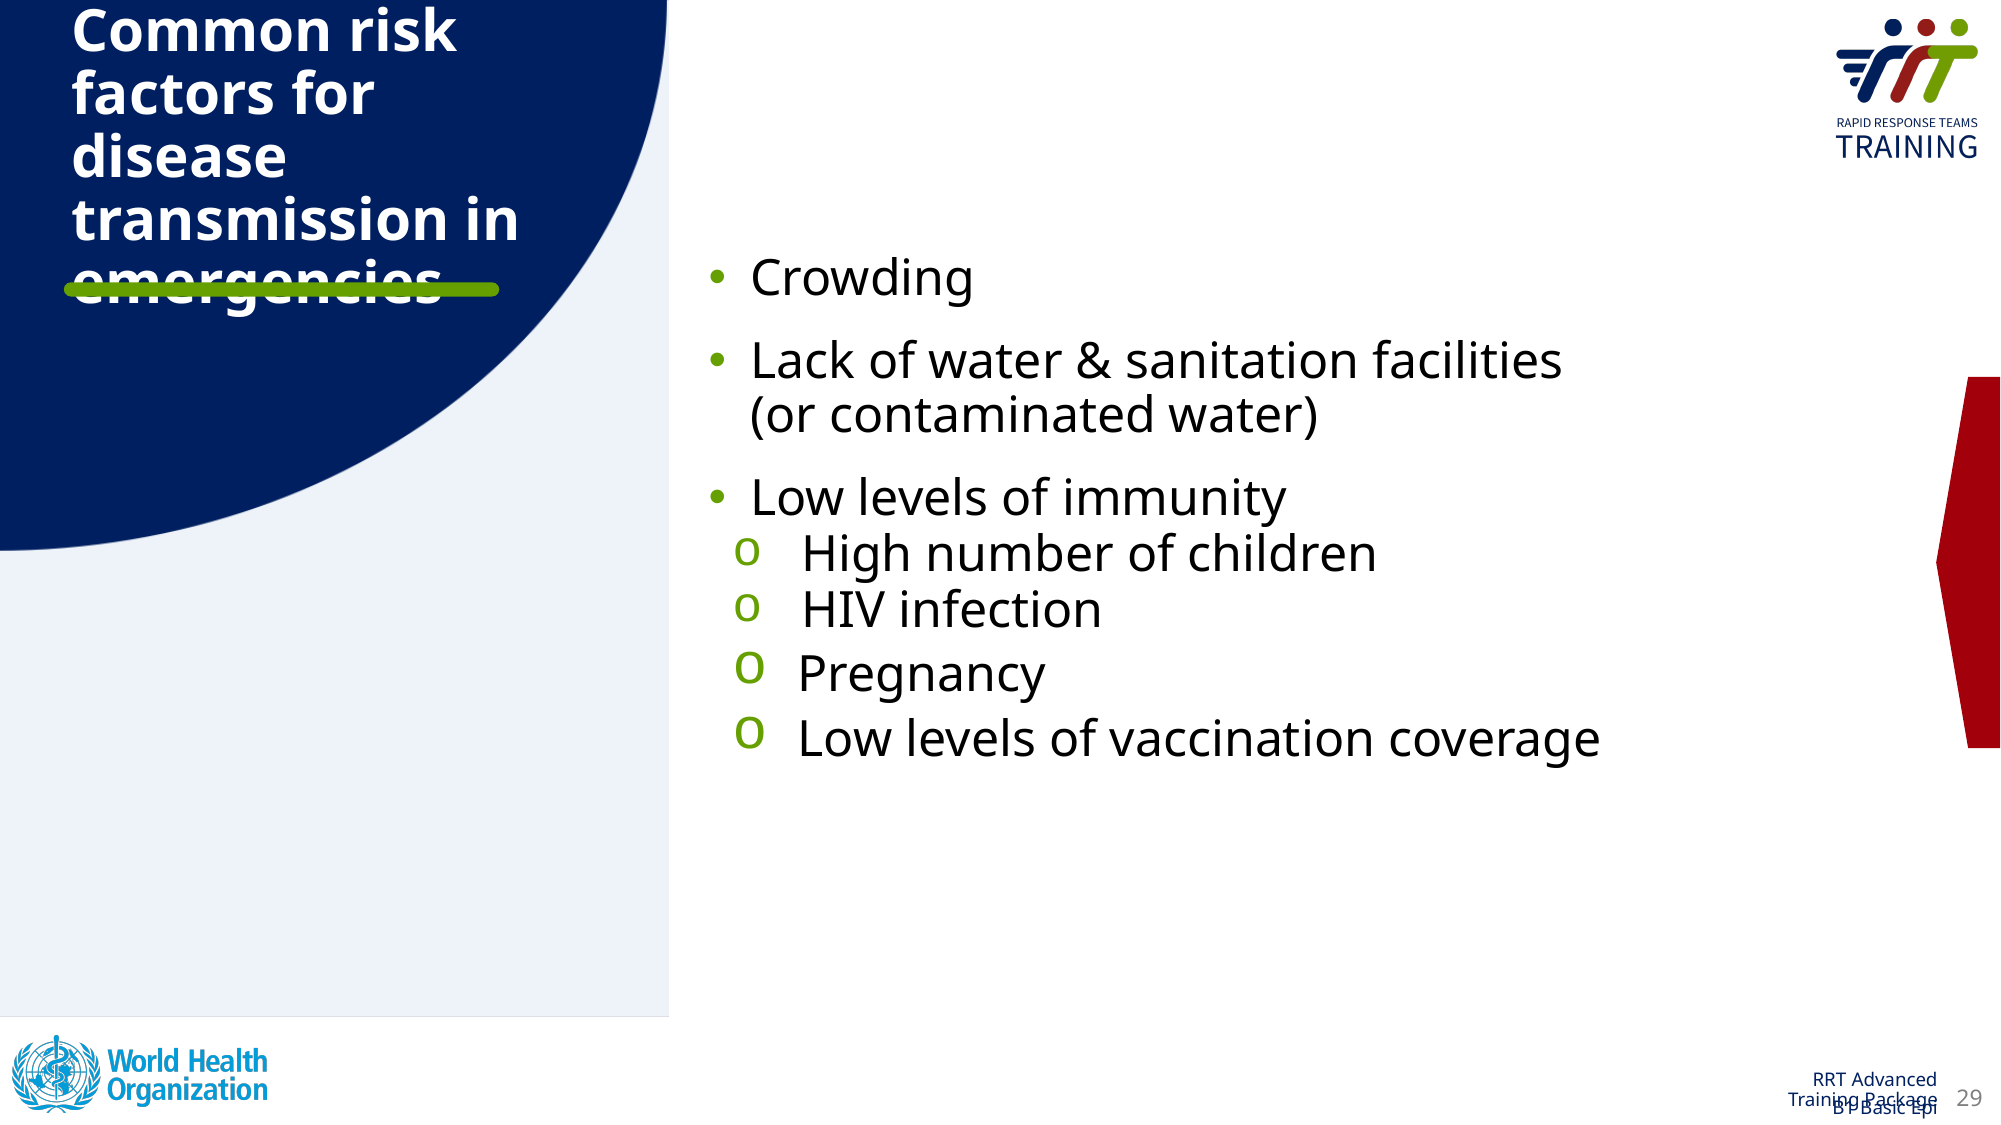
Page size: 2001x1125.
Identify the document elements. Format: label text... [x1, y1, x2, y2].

list Crowding Lack of water & sanitation facilities (or contaminated water) Low levels of immunity High number of children HIV infection Pregnancy Low levels of vaccination coverage [700, 244, 1937, 862]
title Common risk factors for disease transmission in emergencies [63, 0, 600, 318]
picture [12, 1083, 48, 1113]
picture [1835, 19, 1978, 167]
text_box [63, 282, 500, 297]
picture [58, 1050, 64, 1058]
picture [12, 1035, 267, 1113]
picture [0, 0, 669, 1018]
